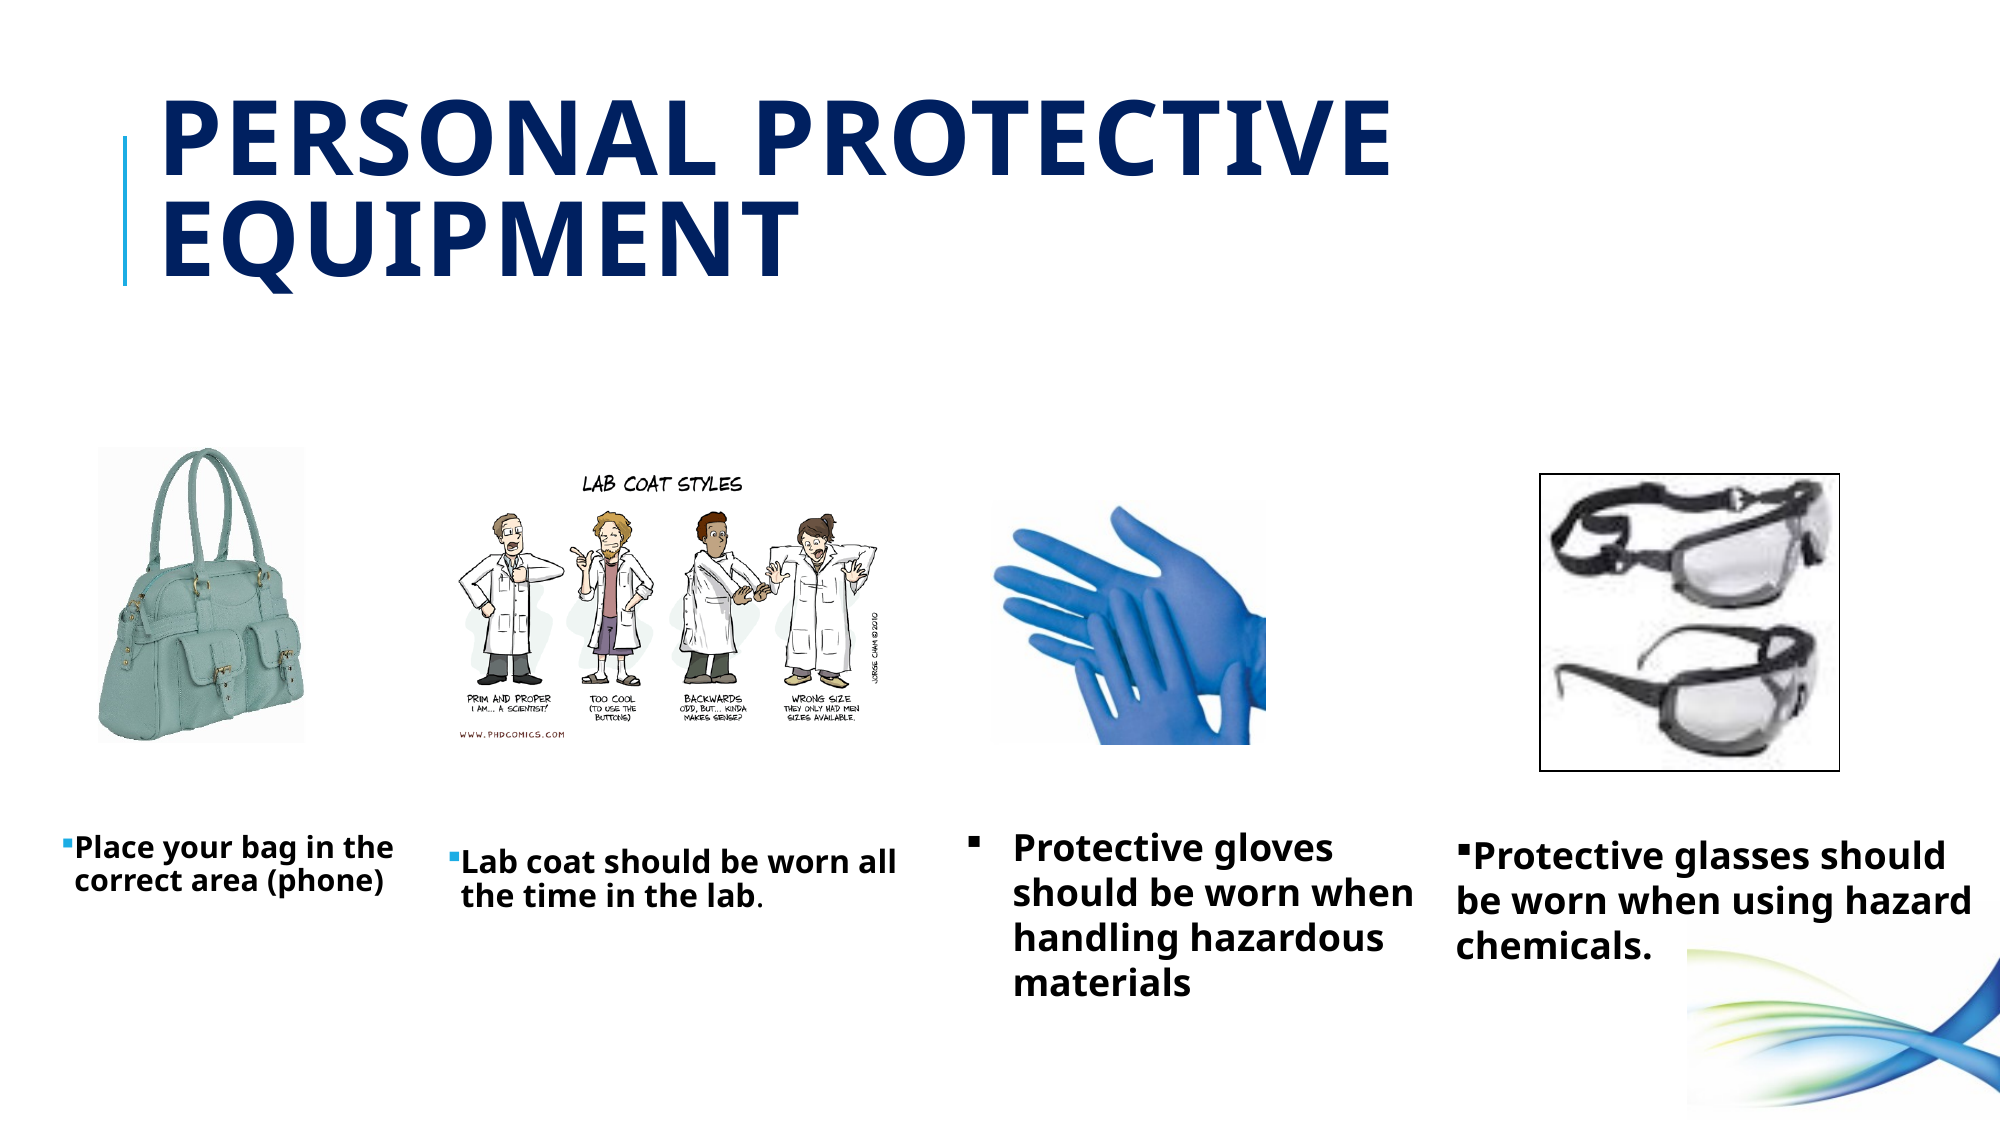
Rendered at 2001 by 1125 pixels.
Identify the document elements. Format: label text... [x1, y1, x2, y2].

text_box Place your bag in the correct area (phone) [53, 824, 404, 937]
picture [448, 462, 880, 745]
picture [1540, 474, 1840, 771]
title Personal Protective Equipment [142, 64, 1617, 328]
text_box Protective glasses should be worn when using hazard chemicals. [1444, 824, 2000, 975]
picture [52, 446, 350, 744]
list Lab coat should be worn all the time in the lab. [439, 838, 928, 924]
text_box Protective gloves should be worn when handling hazardous materials [950, 816, 1444, 1012]
picture [990, 500, 1266, 745]
picture [1687, 975, 2000, 1120]
